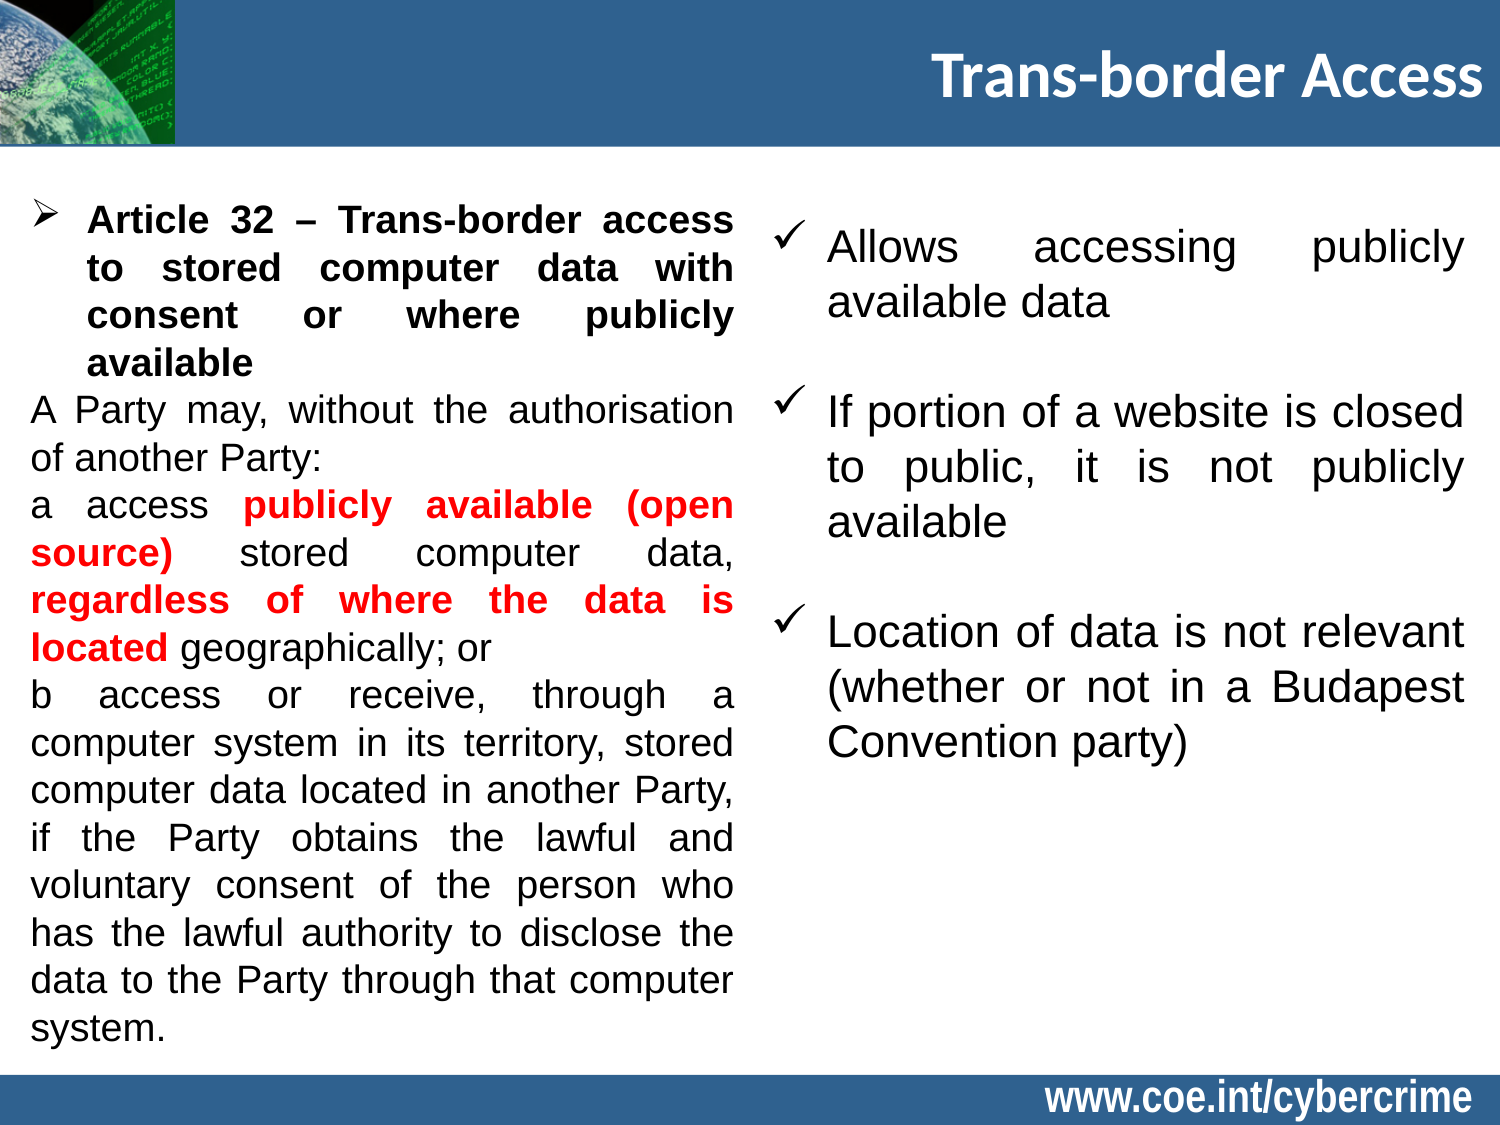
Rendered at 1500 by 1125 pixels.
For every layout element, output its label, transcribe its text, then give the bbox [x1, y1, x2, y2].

picture [0, 0, 175, 144]
text_box [0, 1073, 1030, 1125]
text_box Allows accessing publicly available data If portion of a website is closed to public, it is not publicly available Location of data is not relevant (whether or not in a Budapest Convention party) [755, 209, 1480, 774]
text_box Article 32 – Trans-border access to stored computer data with consent or where publicly available A Party may, without the authorisation of another Party: a access publicly available (open source) stored computer data, regardless of where the data is located geographically; or b access or receive, through a computer system in its territory, stored computer data located in another Party, if the Party obtains the lawful and voluntary consent of the person who has the lawful authority to disclose the data to the Party through that computer system. [15, 186, 750, 1057]
text_box www.coe.int/cybercrime [1030, 1059, 1500, 1125]
text_box Trans-border Access [177, 0, 1500, 149]
